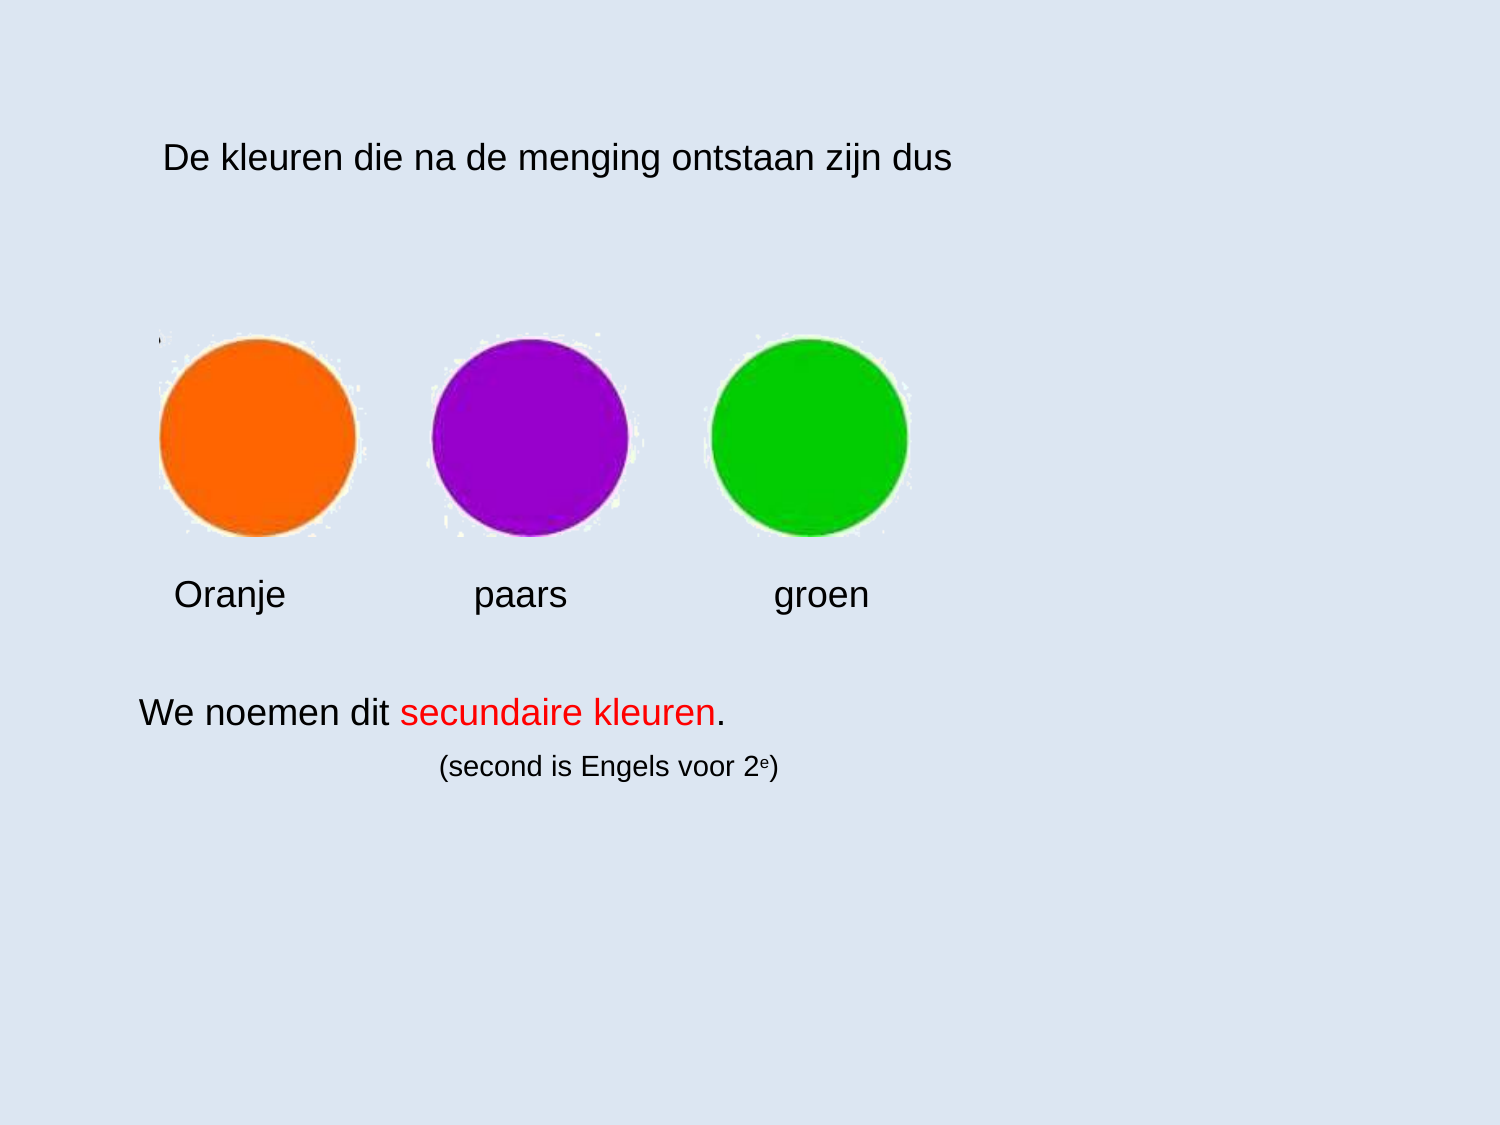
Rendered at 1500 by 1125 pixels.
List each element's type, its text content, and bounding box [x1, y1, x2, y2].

text_box De kleuren die na de menging ontstaan zijn dus [147, 125, 1306, 186]
text_box We noemen dit secundaire kleuren. (second is Engels voor 2e) [123, 680, 1140, 790]
text_box Oranje paars groen [159, 562, 1057, 623]
picture [159, 255, 951, 537]
